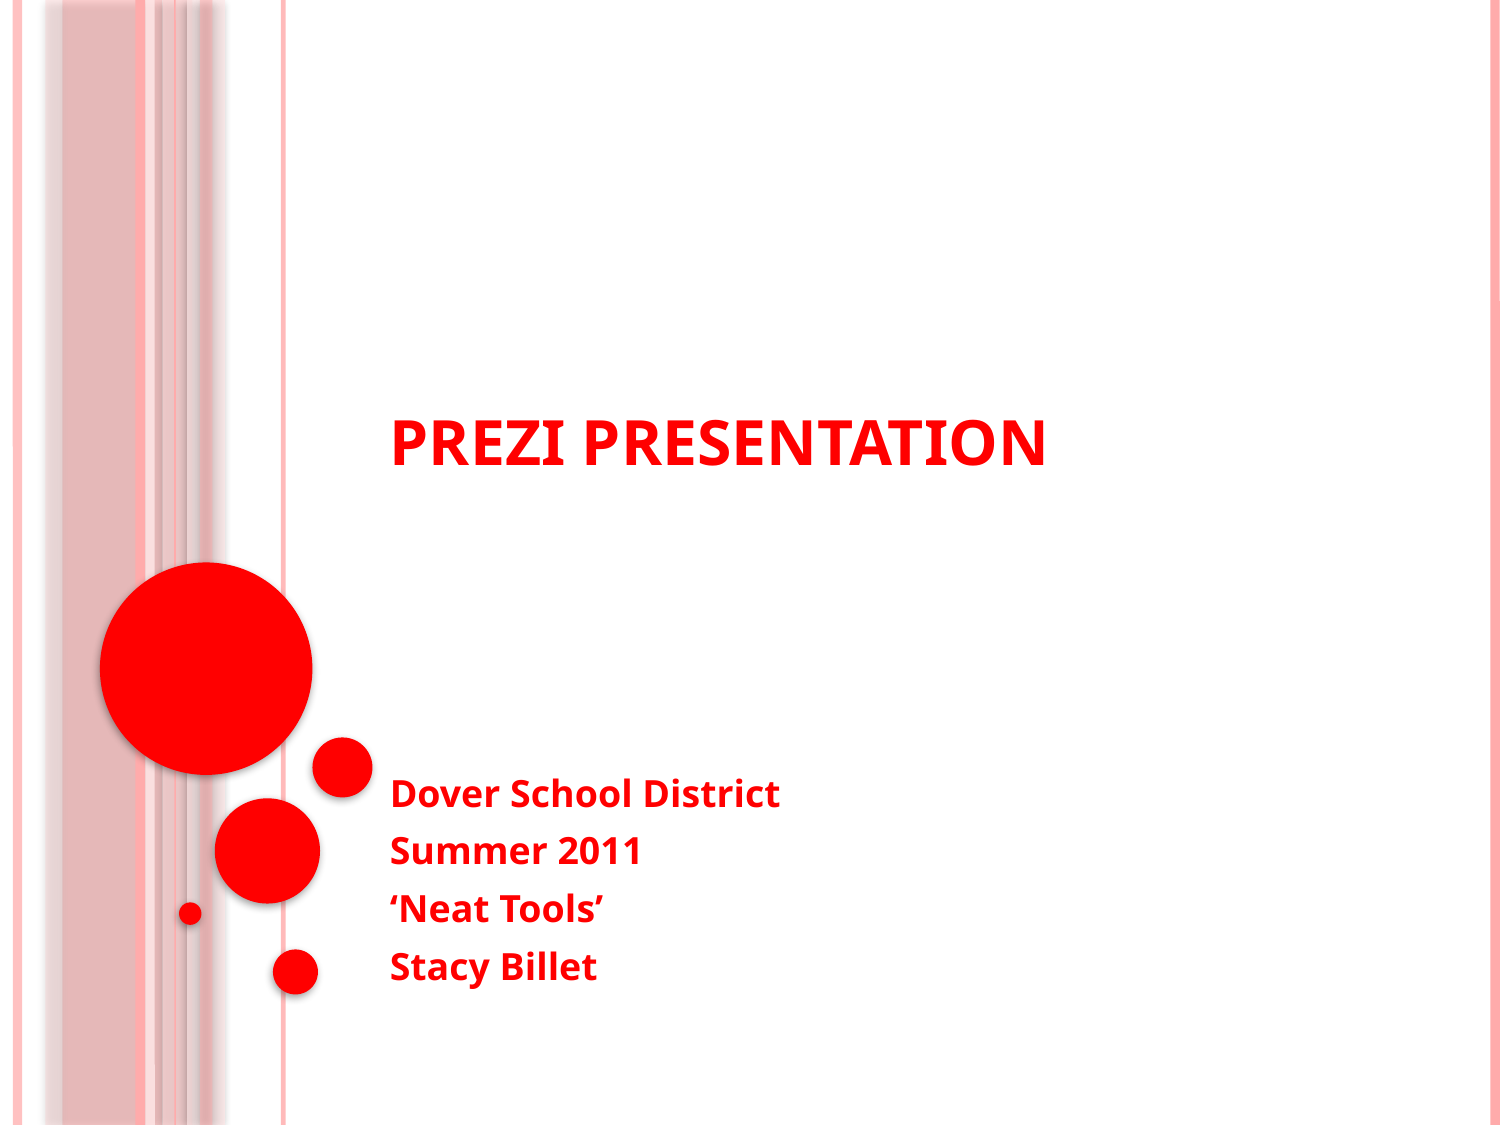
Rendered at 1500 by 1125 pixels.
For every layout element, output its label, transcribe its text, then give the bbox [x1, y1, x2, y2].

title Prezi Presentation [375, 174, 1388, 486]
subtitle Dover School District Summer 2011 ‘Neat Tools’ Stacy Billet [375, 762, 1388, 1046]
